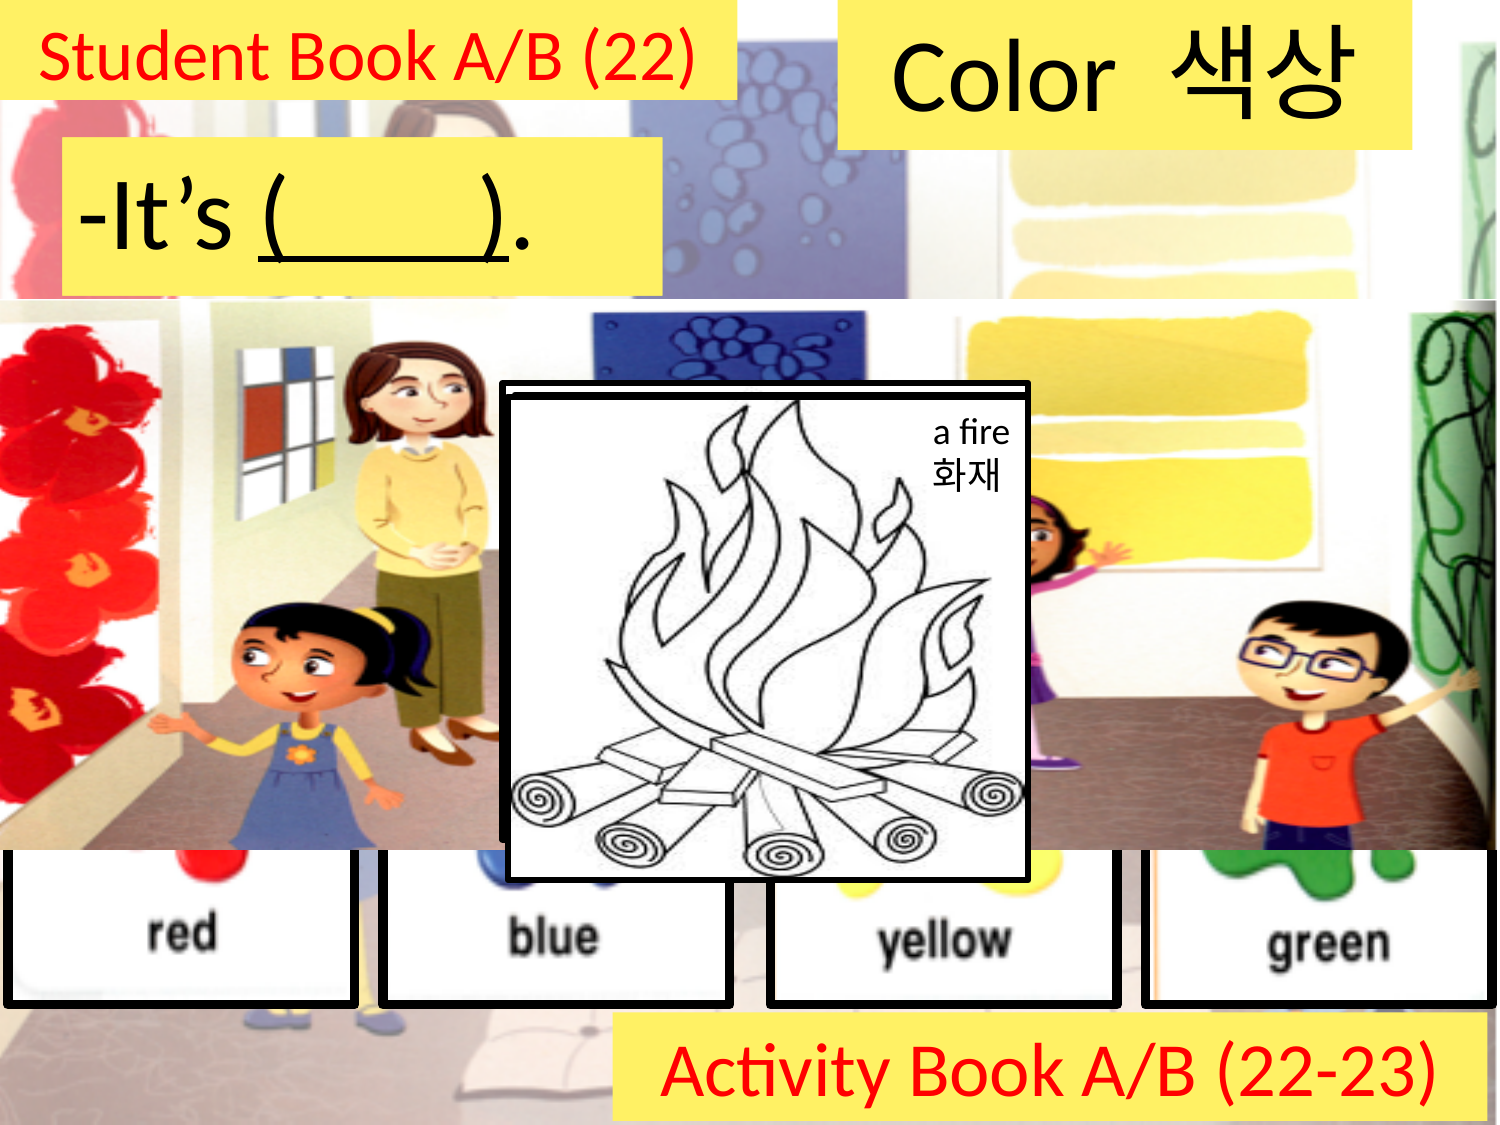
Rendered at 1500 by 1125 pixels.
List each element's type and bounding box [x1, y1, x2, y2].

text_box [510, 399, 1027, 878]
picture [0, 0, 1500, 1125]
text_box [505, 385, 1026, 402]
